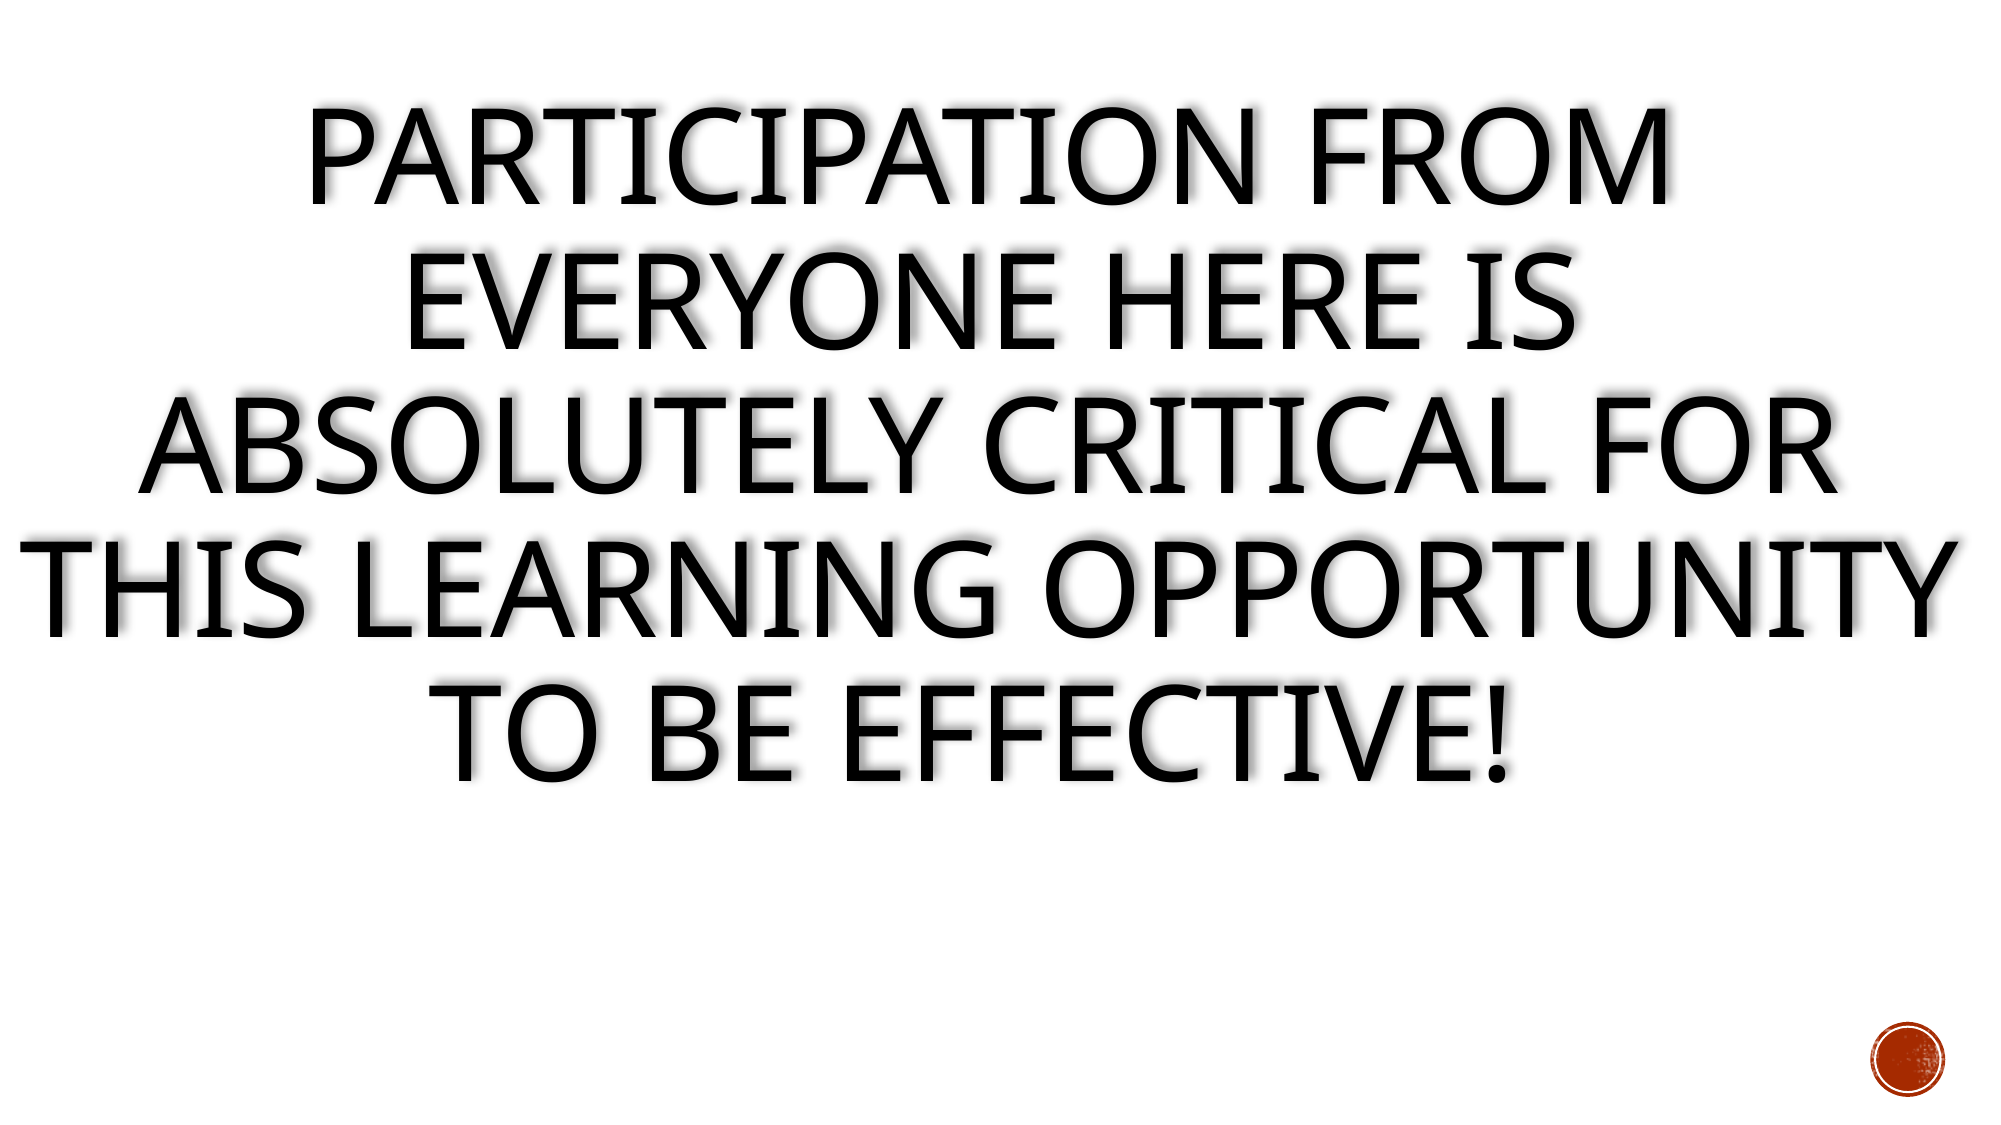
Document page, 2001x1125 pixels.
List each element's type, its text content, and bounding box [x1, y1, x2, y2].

title Participation from everyone here is absolutely critical for this learning opportunity to be effective! [0, 19, 1980, 881]
